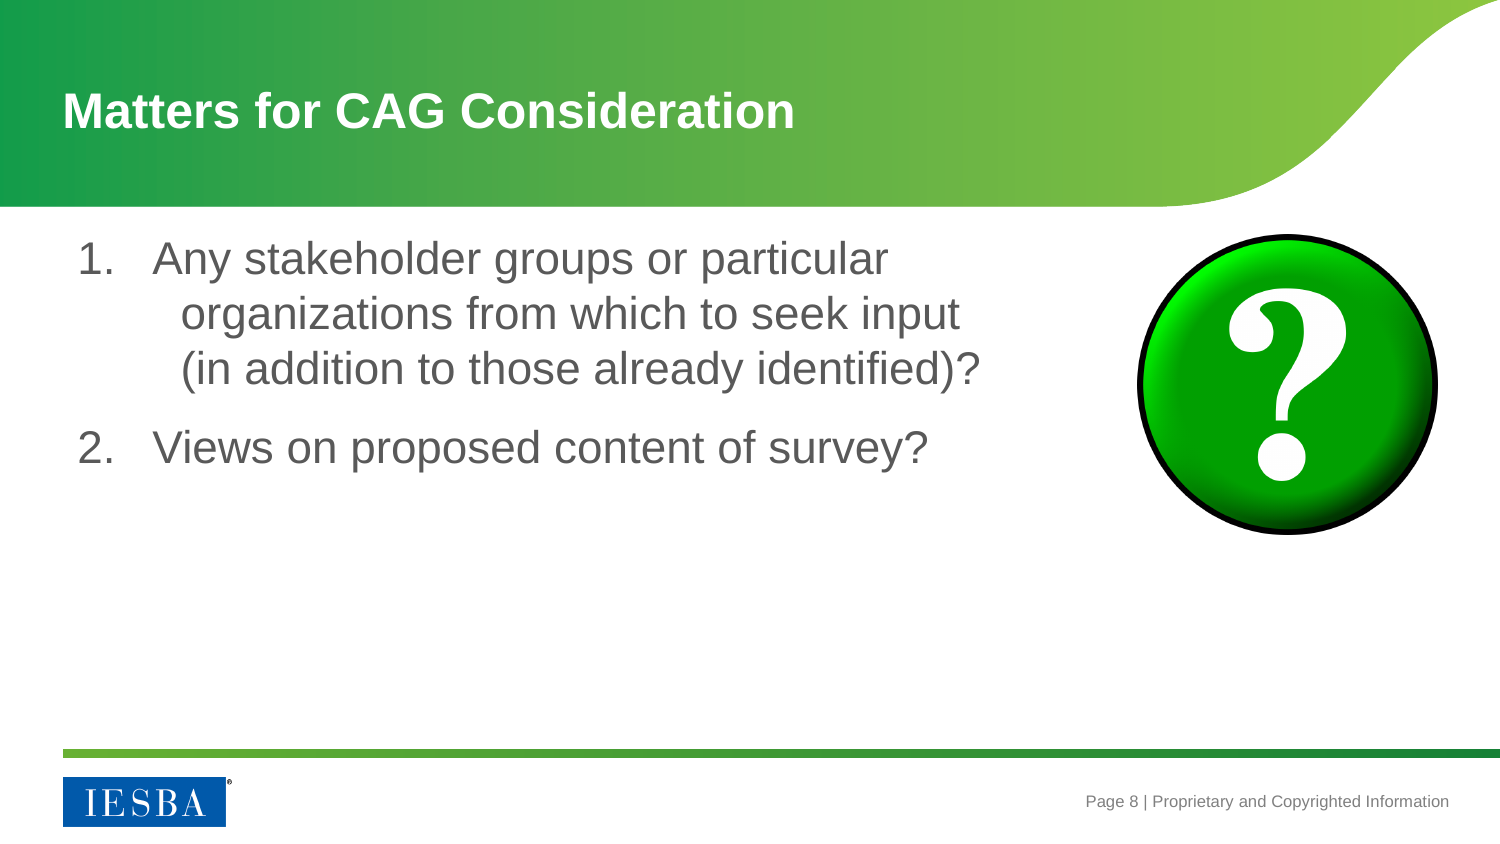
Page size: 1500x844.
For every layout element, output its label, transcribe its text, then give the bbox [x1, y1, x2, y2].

list Any stakeholder groups or particular organizations from which to seek input (in addition to those already identified)? Views on proposed content of survey? [62, 220, 1450, 747]
picture [0, 0, 1500, 207]
picture [1137, 234, 1438, 535]
title Matters for CAG Consideration [62, 75, 1300, 142]
picture [63, 777, 232, 827]
